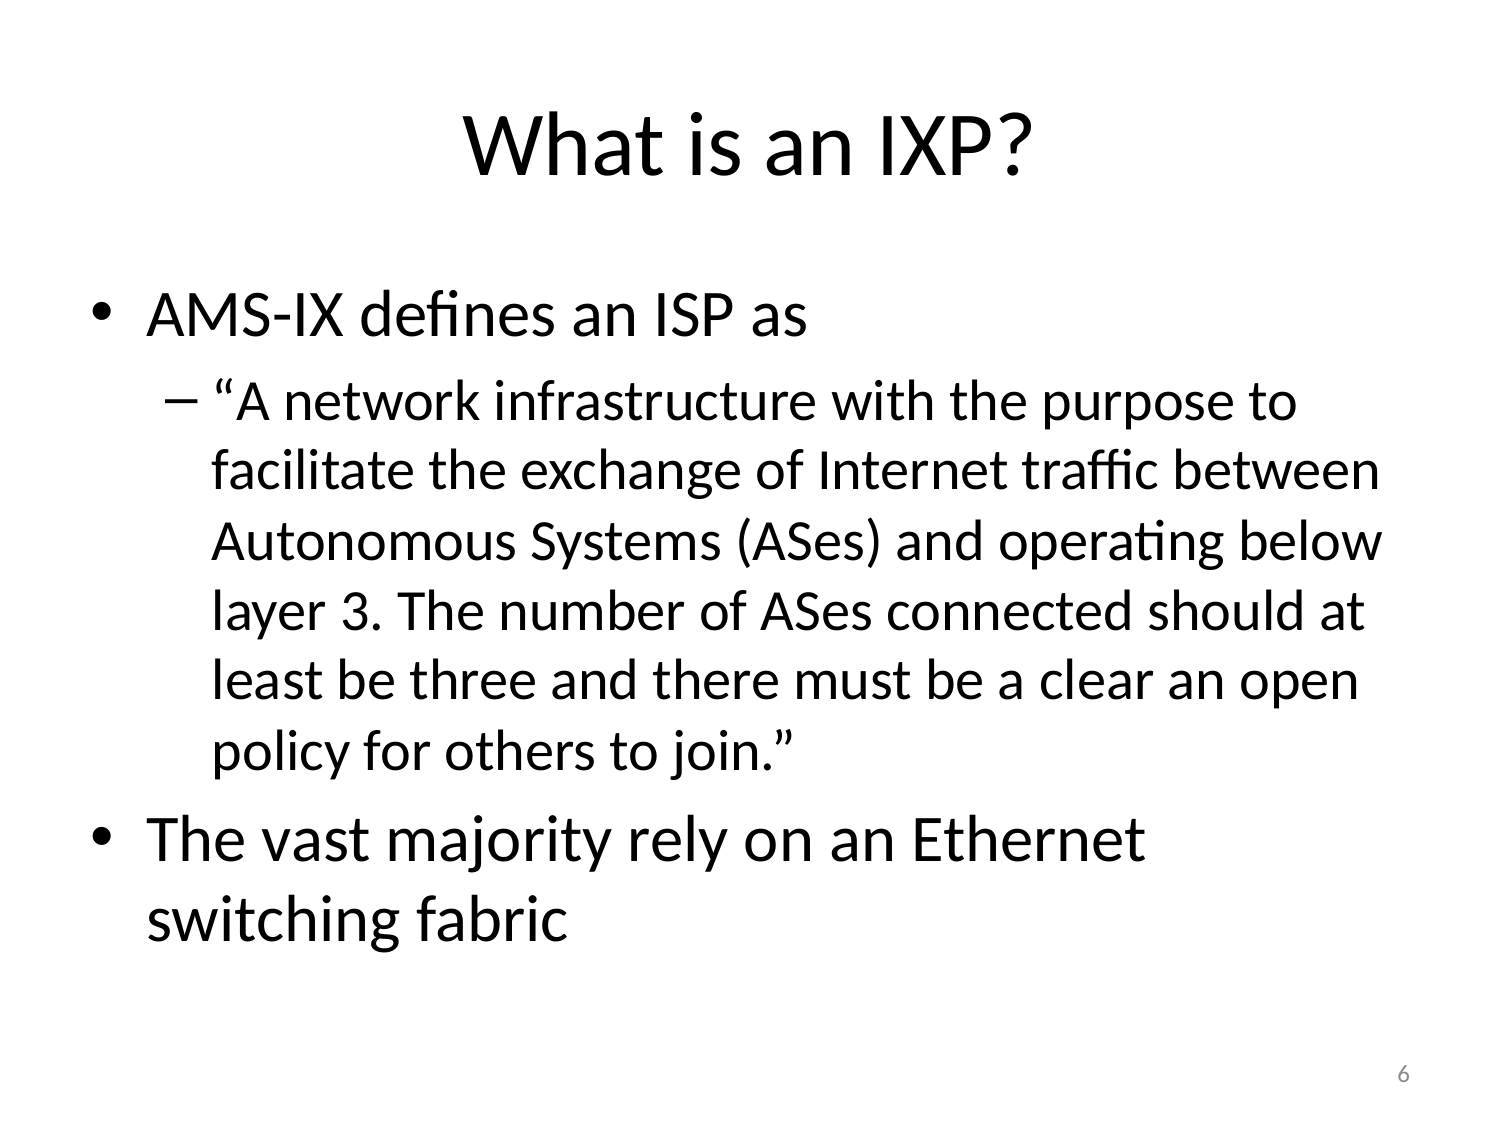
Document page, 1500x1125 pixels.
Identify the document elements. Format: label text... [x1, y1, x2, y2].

list AMS-IX defines an ISP as “A network infrastructure with the purpose to facilitate the exchange of Internet traffic between Autonomous Systems (ASes) and operating below layer 3. The number of ASes connected should at least be three and there must be a clear an open policy for others to join.” The vast majority rely on an Ethernet switching fabric [75, 262, 1425, 1005]
title What is an IXP? [75, 45, 1425, 233]
slide_number 6 [1074, 1042, 1425, 1103]
